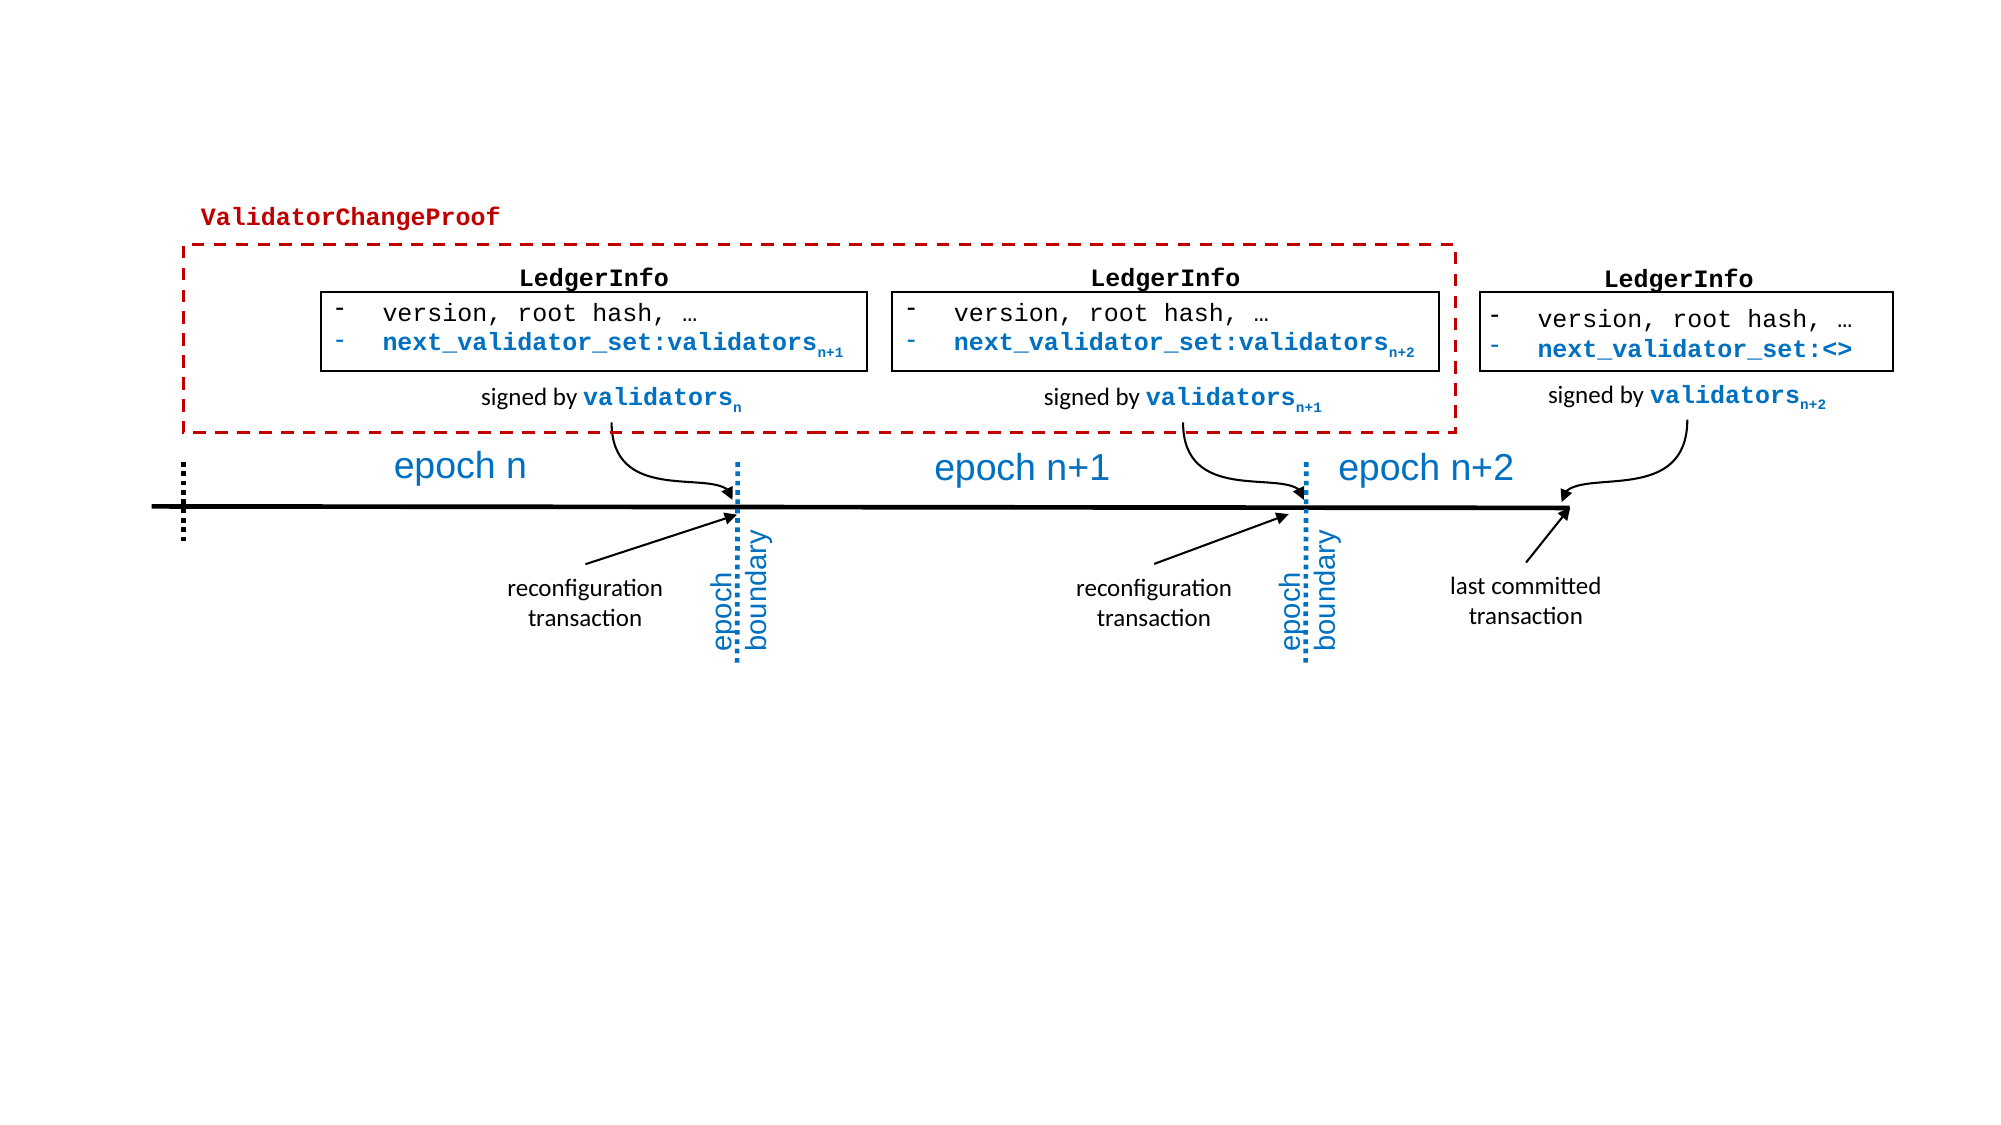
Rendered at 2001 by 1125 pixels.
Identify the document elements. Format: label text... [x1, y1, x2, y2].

text_box epoch boundary [1263, 514, 1306, 667]
text_box signed by validatorsn+2 [1533, 370, 1842, 420]
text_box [585, 514, 737, 565]
text_box epoch n [379, 434, 542, 494]
text_box version, root hash, … next_validator_set:validatorsn+2 [892, 288, 1439, 368]
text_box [631, 399, 713, 520]
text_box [1526, 507, 1571, 563]
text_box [1581, 396, 1668, 523]
text_box epoch boundary [738, 514, 780, 667]
text_box version, root hash, … next_validator_set:<> [1475, 295, 1876, 370]
text_box reconfiguration transaction [491, 564, 680, 639]
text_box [1154, 514, 1289, 564]
text_box LedgerInfo [1075, 254, 1256, 288]
text_box last committed transaction [1435, 562, 1617, 638]
text_box reconfiguration transaction [1060, 563, 1248, 639]
text_box epoch boundary [1307, 514, 1348, 667]
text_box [1203, 399, 1284, 520]
text_box [182, 244, 1457, 434]
text_box epoch n+1 [919, 435, 1126, 496]
text_box LedgerInfo [1588, 255, 1769, 291]
text_box epoch n+2 [1323, 435, 1529, 496]
text_box signed by validatorsn+1 [1029, 373, 1338, 423]
text_box [891, 291, 1440, 372]
text_box ValidatorChangeProof [186, 192, 516, 238]
text_box [1479, 291, 1894, 372]
text_box epoch boundary [694, 565, 737, 667]
